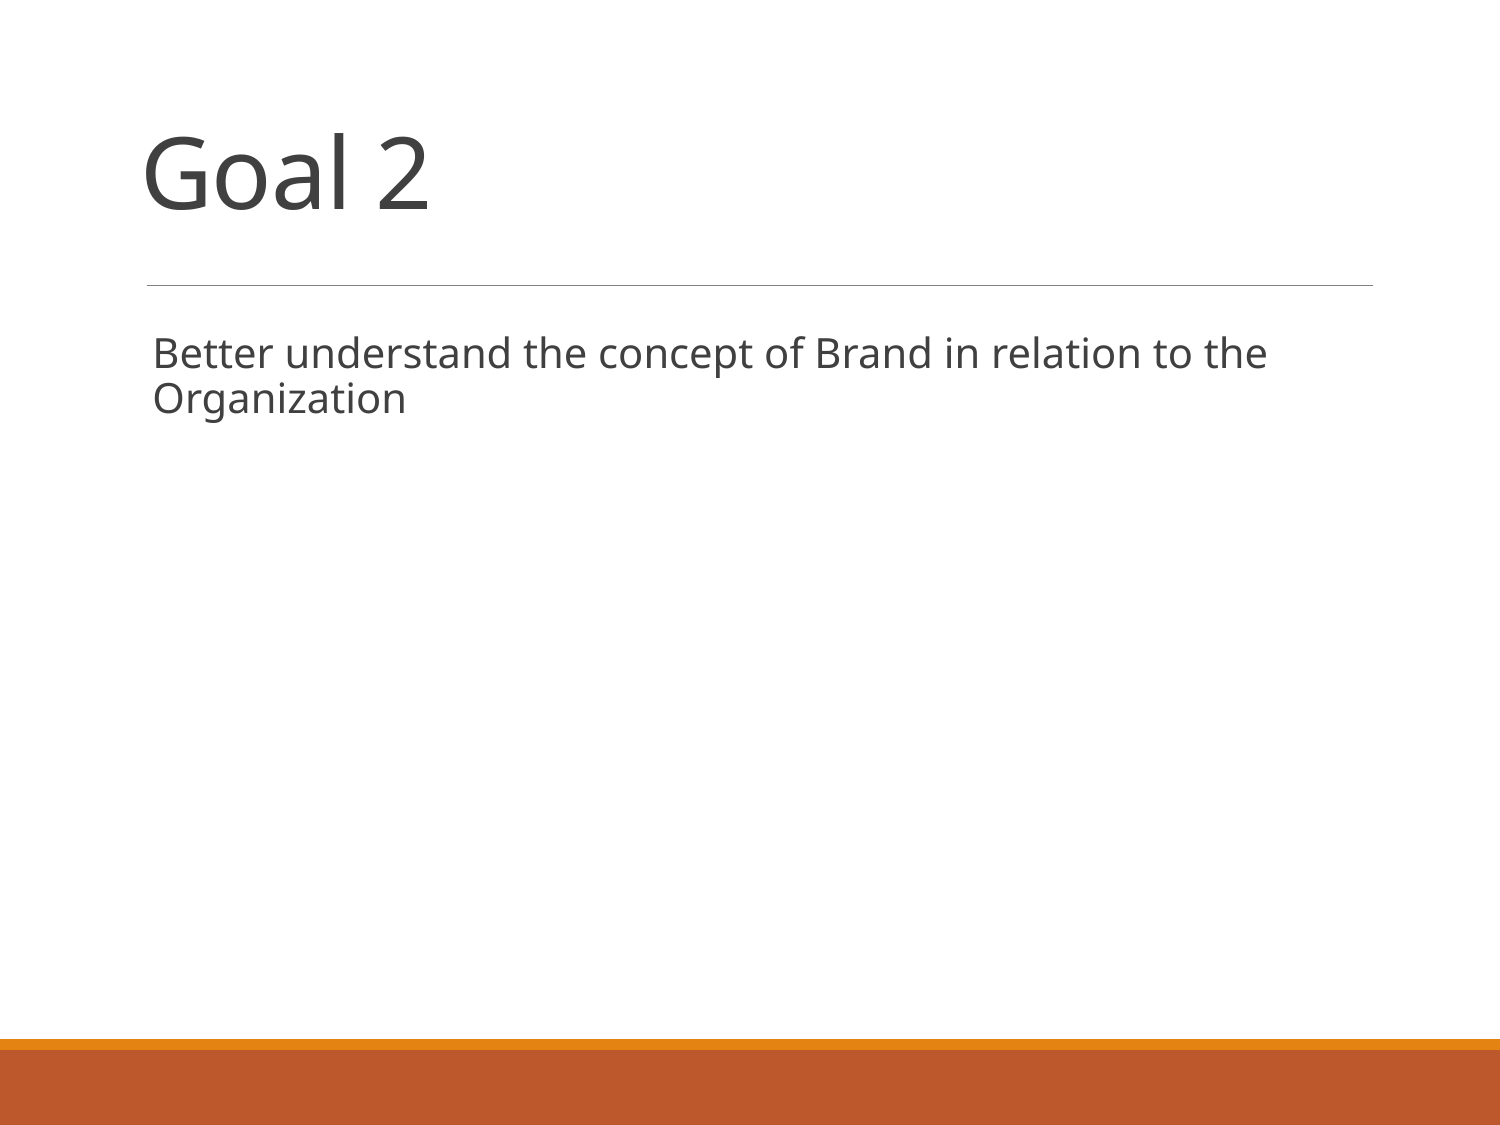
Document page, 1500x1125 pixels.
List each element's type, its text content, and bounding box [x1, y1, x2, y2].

title Goal 2 [125, 0, 1238, 238]
list Better understand the concept of Brand in relation to the Organization [137, 324, 1375, 963]
